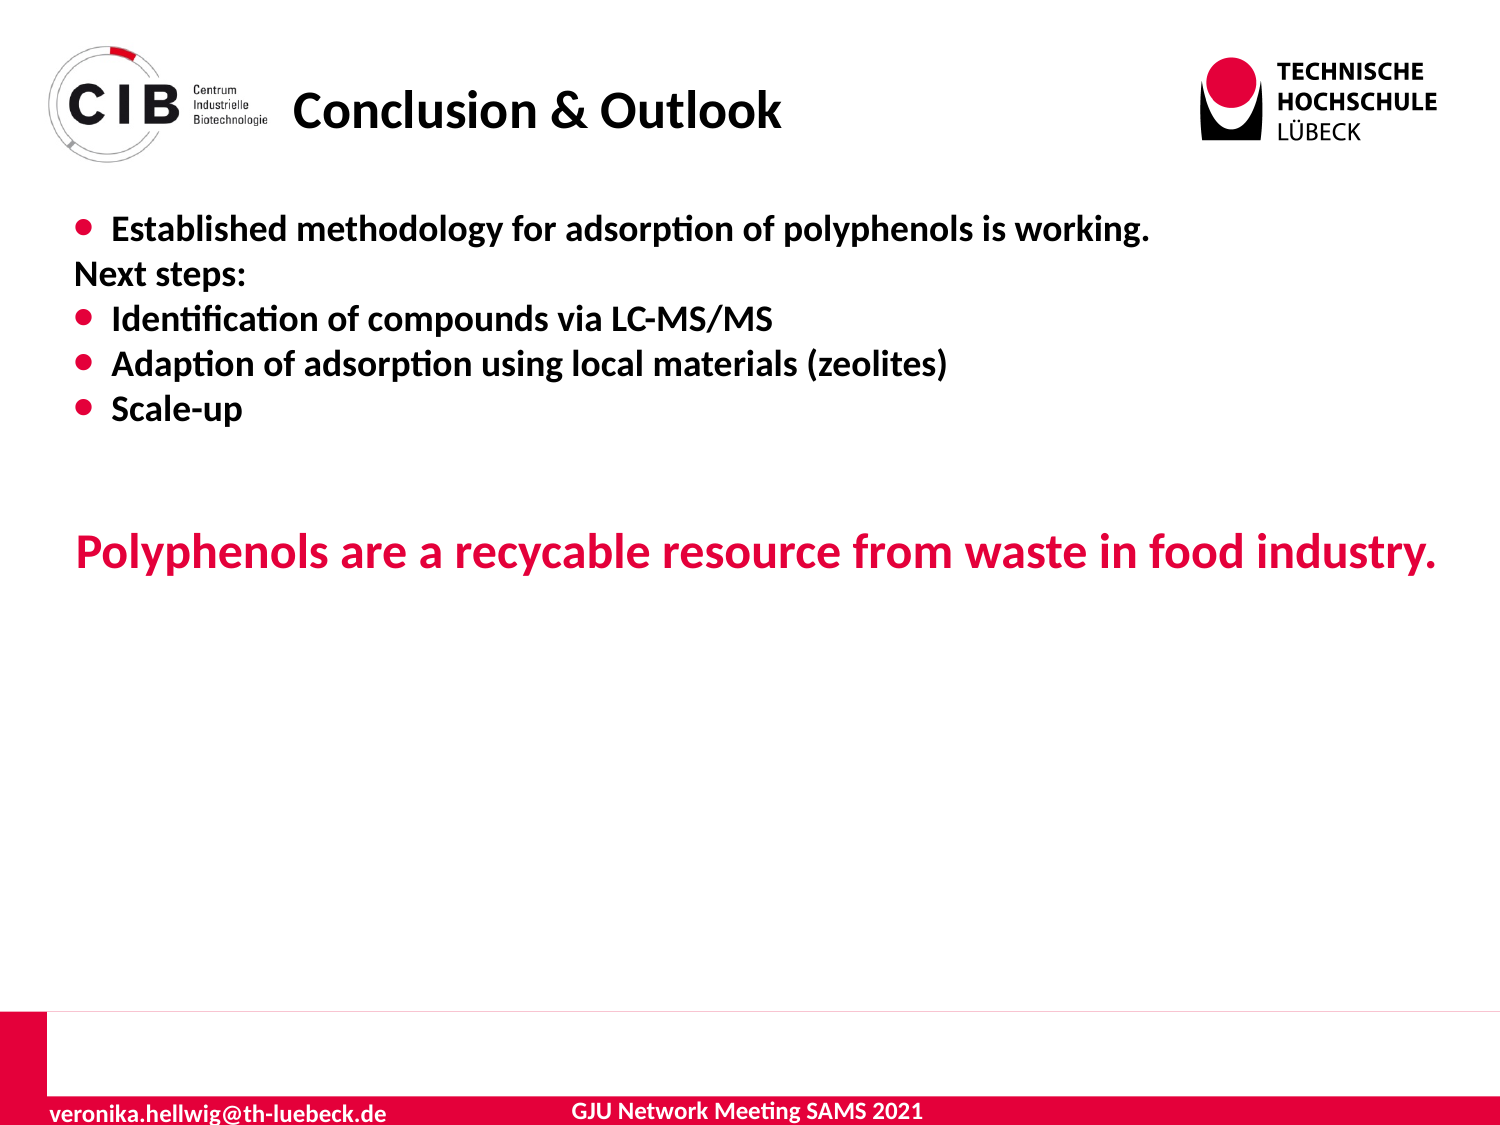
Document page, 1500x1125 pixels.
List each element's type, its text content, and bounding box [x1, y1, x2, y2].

text_box Conclusion & Outlook [278, 74, 1294, 134]
list Established methodology for adsorption of polyphenols is working. Next steps: Identification of compounds via LC-MS/MS Adaption of adsorption using local materials (zeolites) Scale-up Polyphenols are a recycable resource from waste in food industry. [58, 196, 1456, 888]
picture [44, 40, 271, 168]
picture [1166, 23, 1471, 175]
